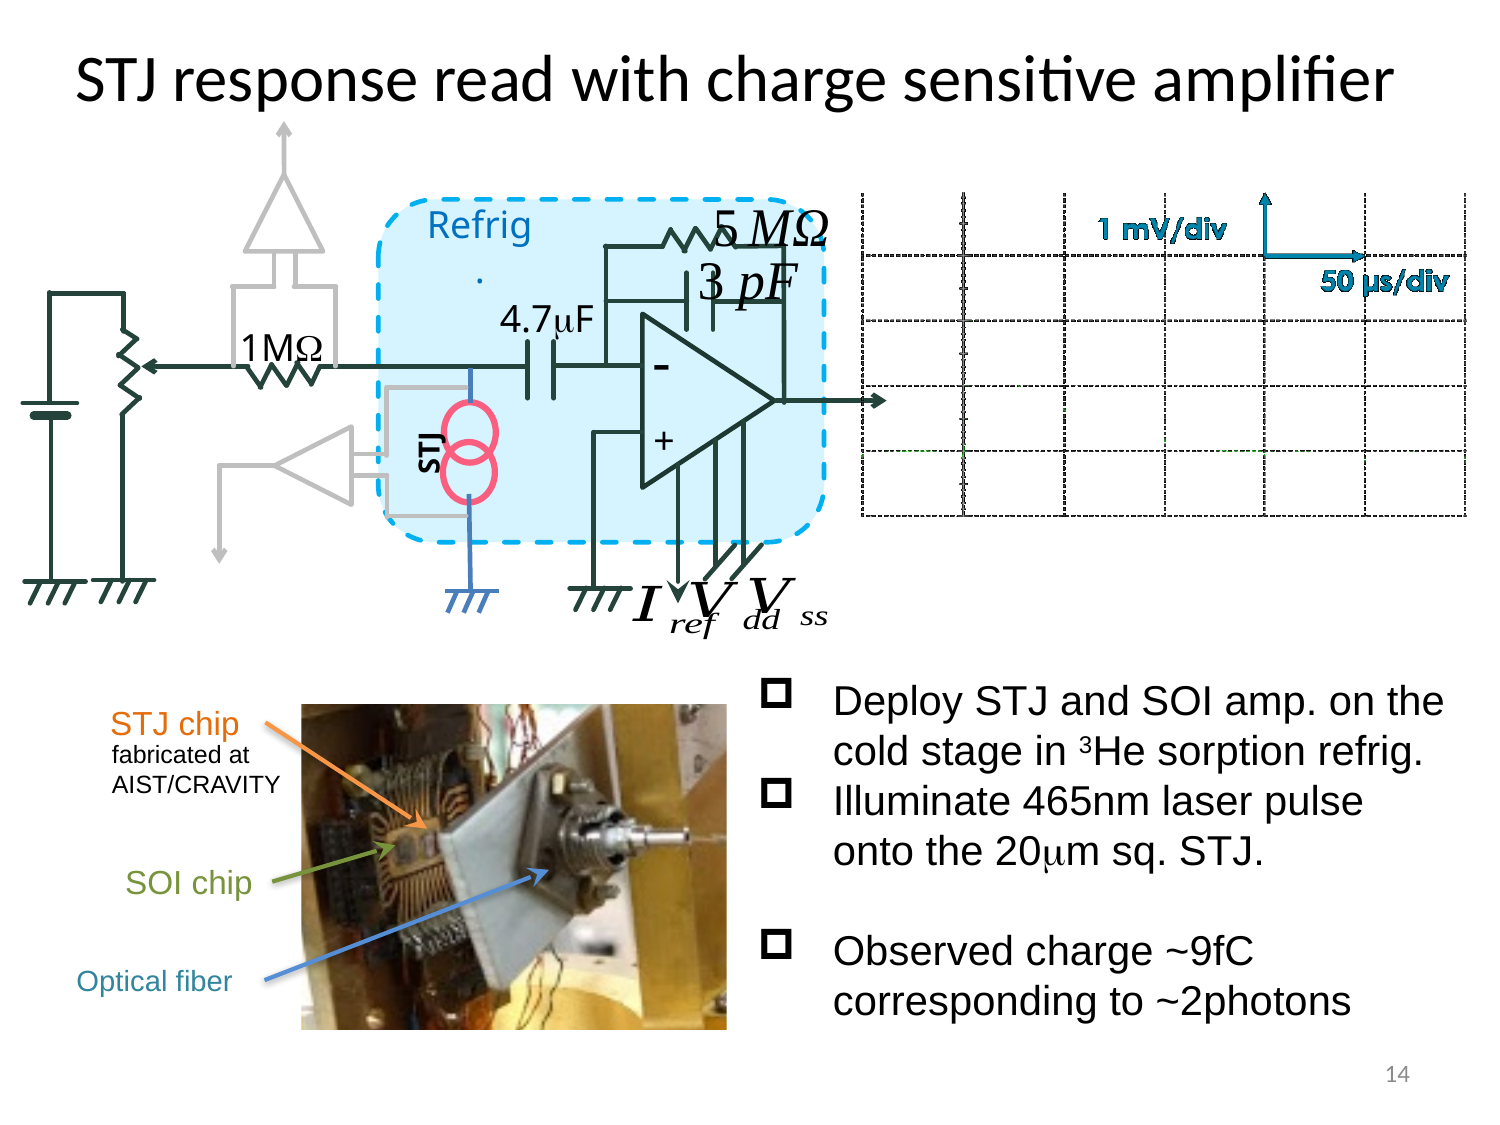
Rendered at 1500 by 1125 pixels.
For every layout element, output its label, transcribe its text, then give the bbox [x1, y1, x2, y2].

picture [861, 179, 1483, 517]
title STJ response read with charge sensitive amplifier [24, 26, 1447, 124]
slide_number 14 [1074, 1042, 1425, 1103]
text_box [22, 120, 887, 641]
text_box Deploy STJ and SOI amp. on the cold stage in 3He sorption refrig. Illuminate 465nm laser pulse onto the 20m sq. STJ. Observed charge ~9fC corresponding to ~2photons [743, 666, 1467, 1032]
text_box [61, 694, 727, 1030]
